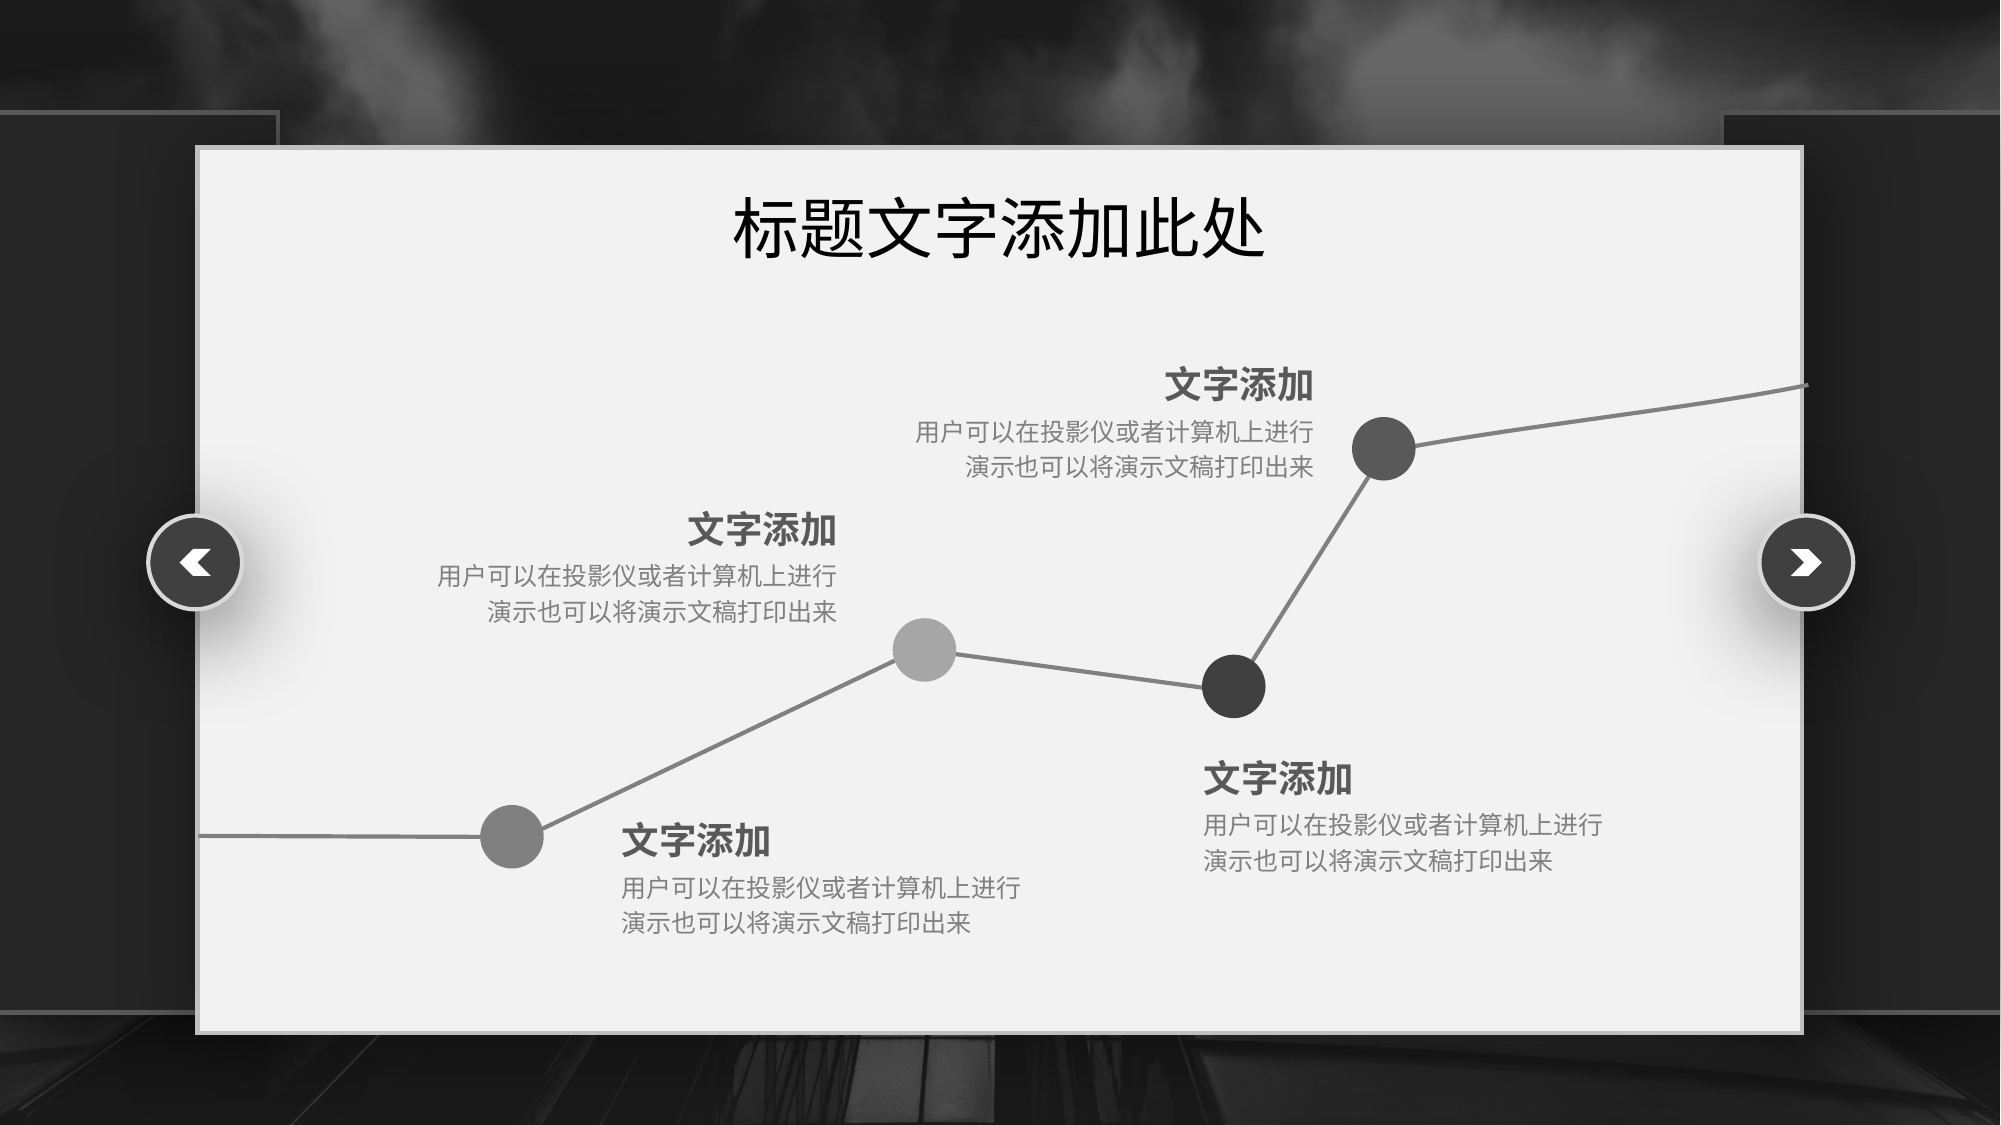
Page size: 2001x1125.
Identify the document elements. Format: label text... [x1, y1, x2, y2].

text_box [876, 344, 1330, 491]
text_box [607, 800, 1061, 947]
text_box [198, 641, 893, 837]
text_box 标题文字添加此处 [718, 179, 1282, 274]
text_box [891, 617, 958, 683]
text_box [947, 384, 1809, 688]
text_box [479, 803, 545, 870]
text_box [1200, 653, 1267, 720]
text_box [399, 489, 853, 636]
text_box [1350, 415, 1417, 482]
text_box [1188, 738, 1643, 884]
